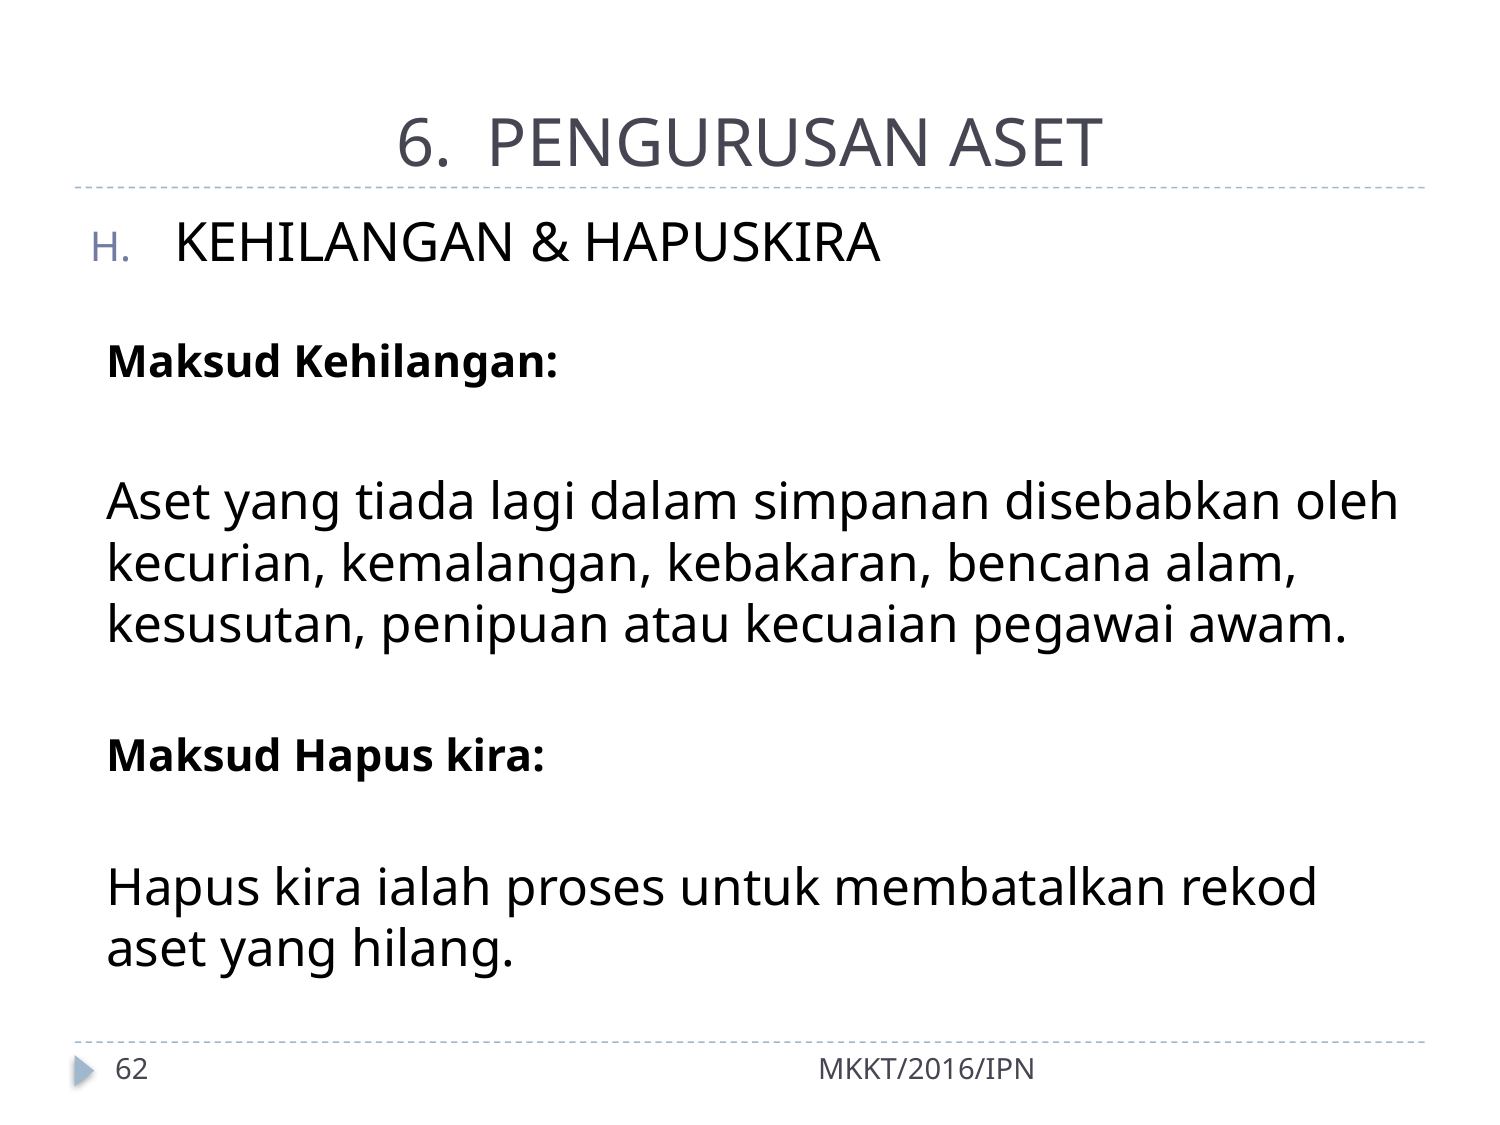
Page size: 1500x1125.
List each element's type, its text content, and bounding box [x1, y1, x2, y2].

list KEHILANGAN & HAPUSKIRA [75, 200, 1425, 262]
title 6. PENGURUSAN ASET [75, 24, 1425, 188]
footer MKKT/2016/IPN [475, 1047, 1051, 1103]
text_box Maksud Kehilangan: Aset yang tiada lagi dalam simpanan disebabkan oleh kecurian, kemalangan, kebakaran, bencana alam, kesusutan, penipuan atau kecuaian pegawai awam. Maksud Hapus kira: Hapus kira ialah proses untuk membatalkan rekod aset yang hilang. [74, 262, 1425, 1047]
slide_number 62 [100, 1047, 426, 1103]
